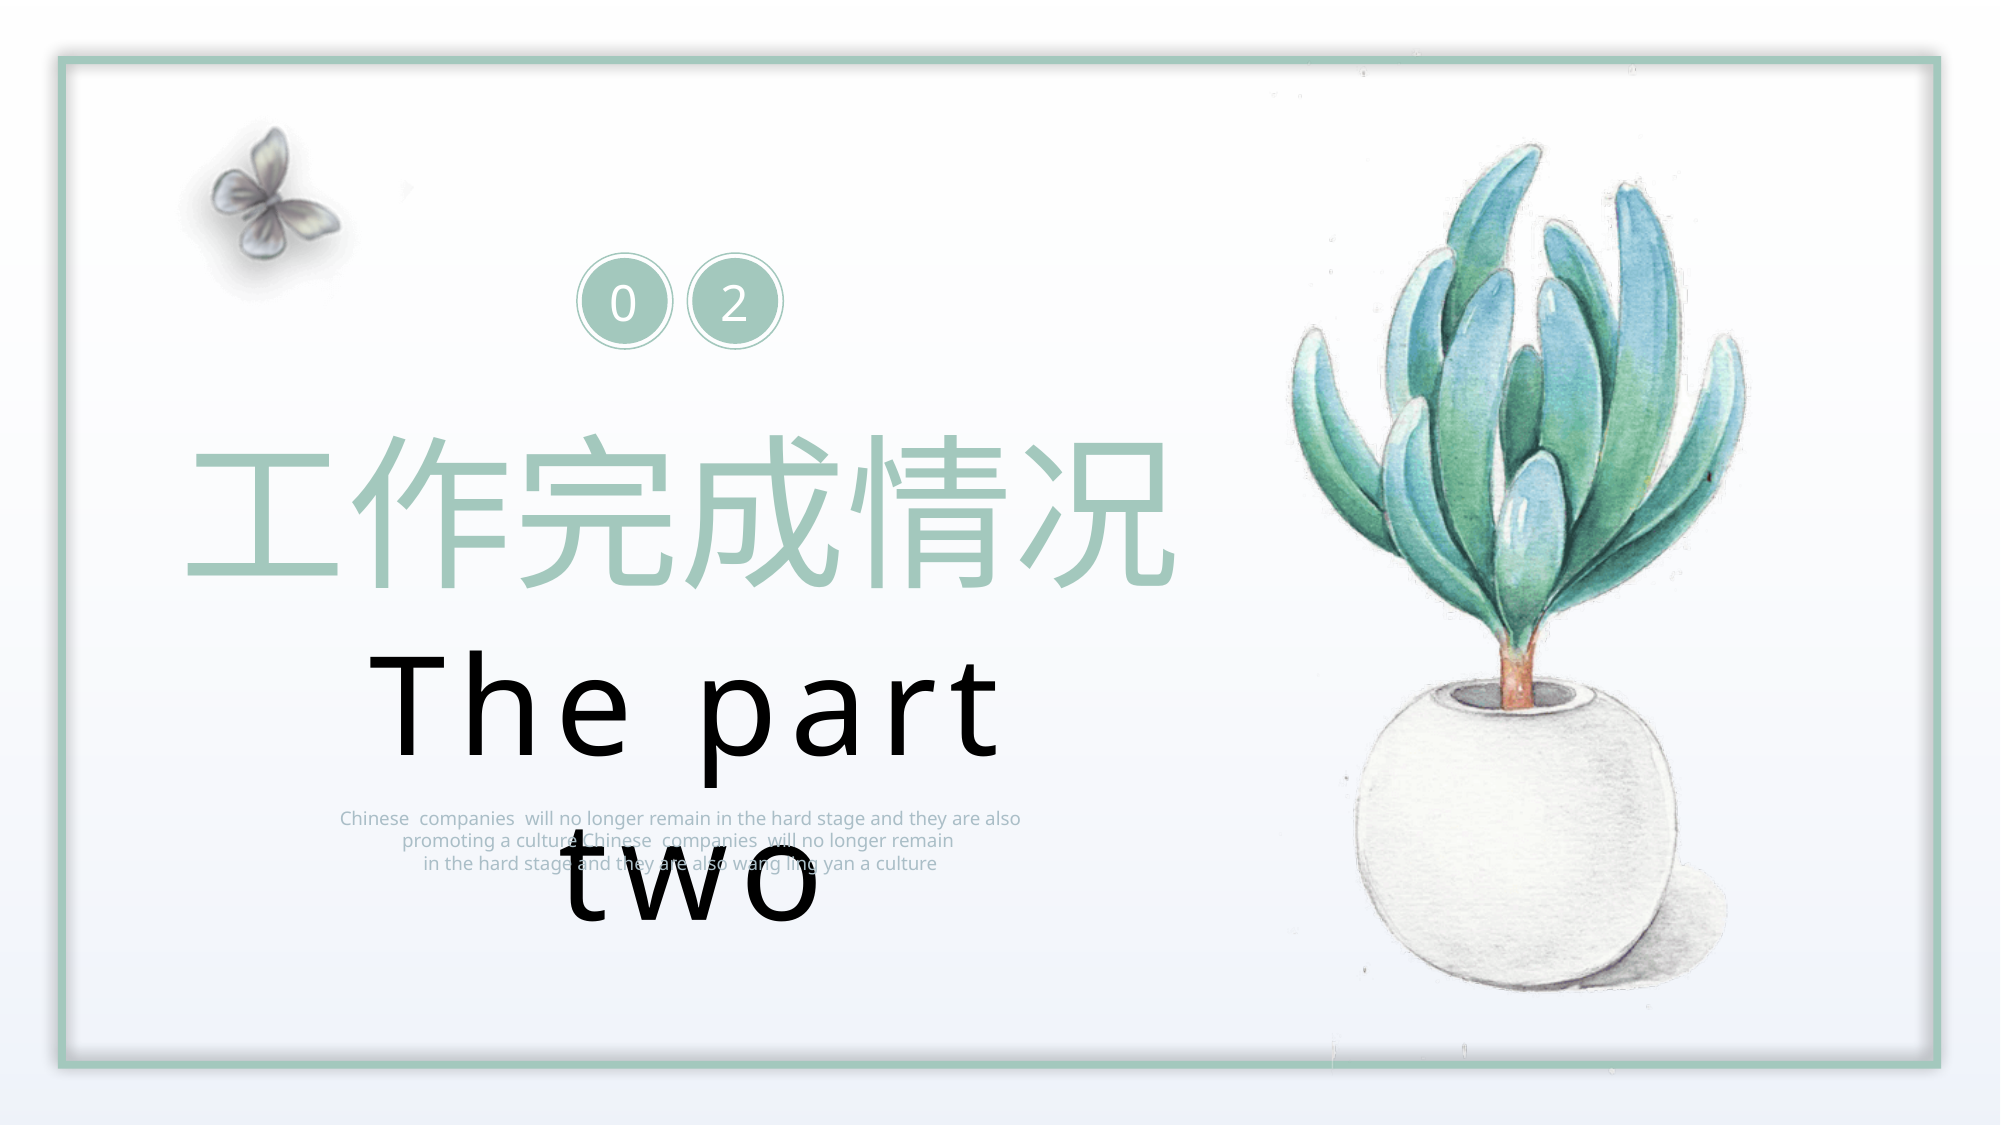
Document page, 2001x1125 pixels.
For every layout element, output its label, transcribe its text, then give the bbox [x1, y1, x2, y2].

text_box The part two [213, 610, 1094, 956]
picture [1268, 47, 1761, 1078]
text_box 工作完成情况 [119, 400, 1241, 616]
text_box Chinese companies will no longer remain in the hard stage and they are also promoting a culture Chinese companies will no longer remain in the hard stage and they are also wang ling yan a culture [313, 799, 1047, 882]
picture [106, 60, 415, 372]
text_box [576, 252, 784, 350]
